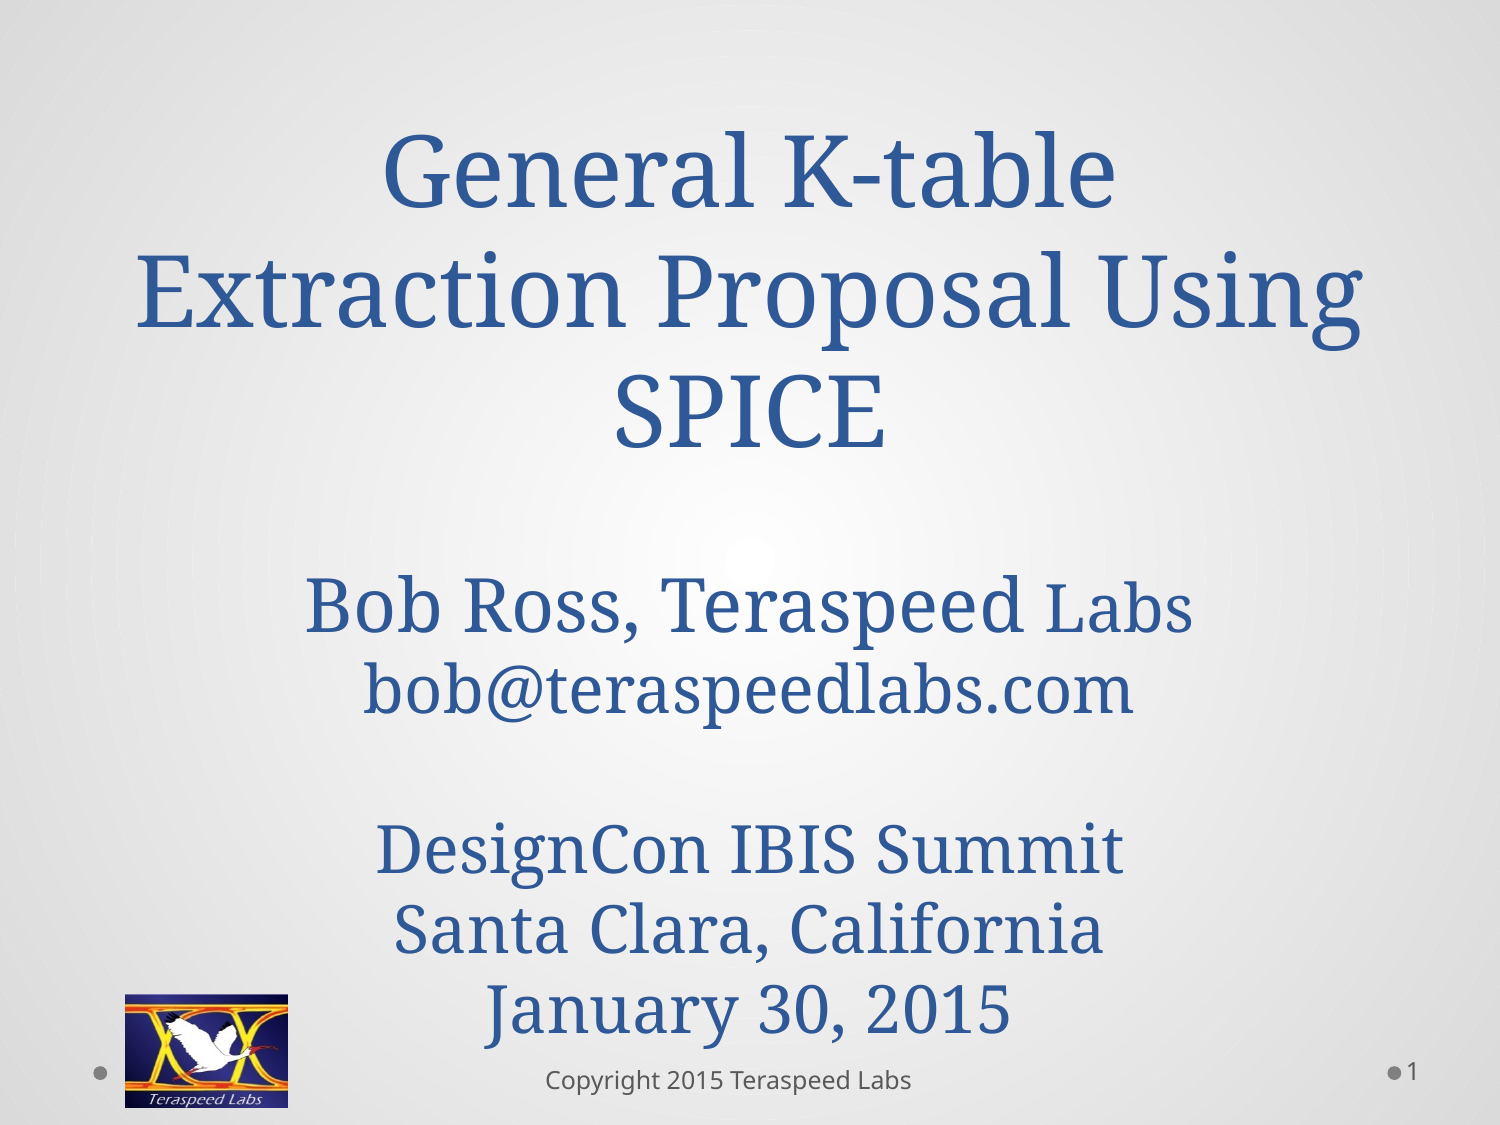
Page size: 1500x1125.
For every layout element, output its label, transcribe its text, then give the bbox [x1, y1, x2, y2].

title General K-table Extraction Proposal Using SPICE Bob Ross, Teraspeed Labs bob@teraspeedlabs.com DesignCon IBIS Summit Santa Clara, California January 30, 2015 [112, 99, 1388, 800]
footer Copyright 2015 Teraspeed Labs [537, 1050, 1005, 1110]
slide_number 1 [1401, 1042, 1494, 1103]
subtitle [225, 812, 1275, 1013]
picture [125, 994, 288, 1108]
